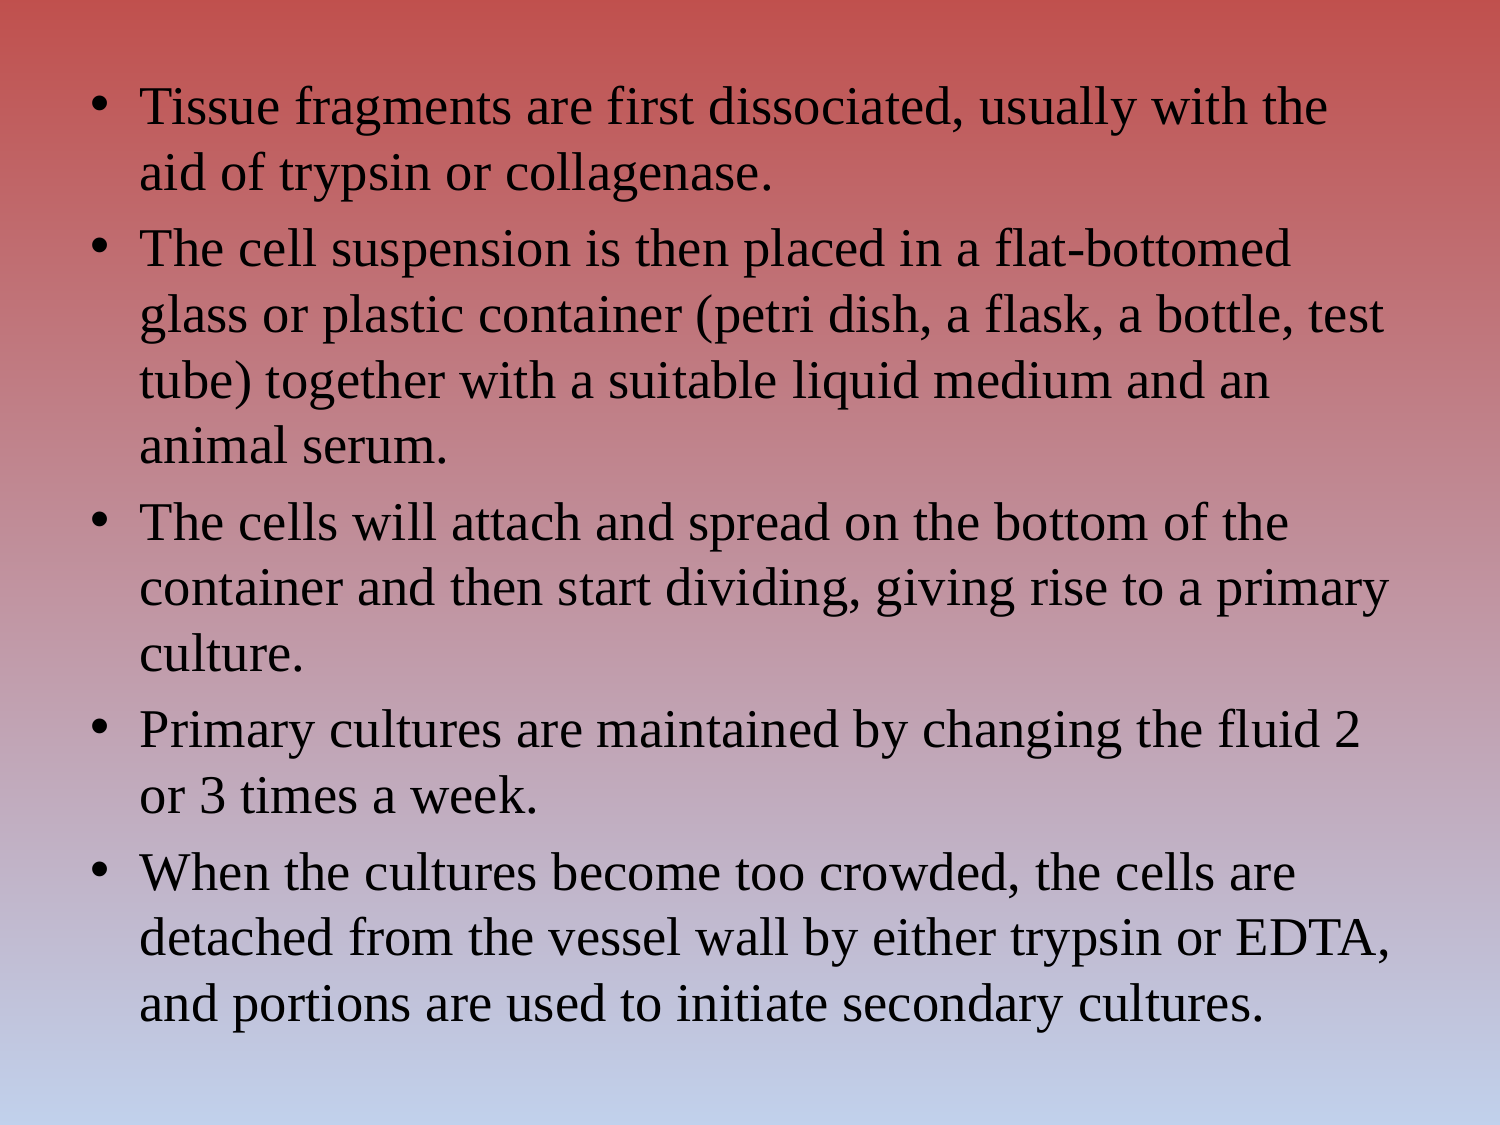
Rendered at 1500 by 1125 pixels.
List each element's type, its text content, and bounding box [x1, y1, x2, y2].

list Tissue fragments are first dissociated, usually with the aid of trypsin or collagenase. The cell suspension is then placed in a flat-bottomed glass or plastic container (petri dish, a flask, a bottle, test tube) together with a suitable liquid medium and an animal serum. The cells will attach and spread on the bottom of the container and then start dividing, giving rise to a primary culture. Primary cultures are maintained by changing the fluid 2 or 3 times a week. When the cultures become too crowded, the cells are detached from the vessel wall by either trypsin or EDTA, and portions are used to initiate secondary cultures. [75, 62, 1425, 1088]
